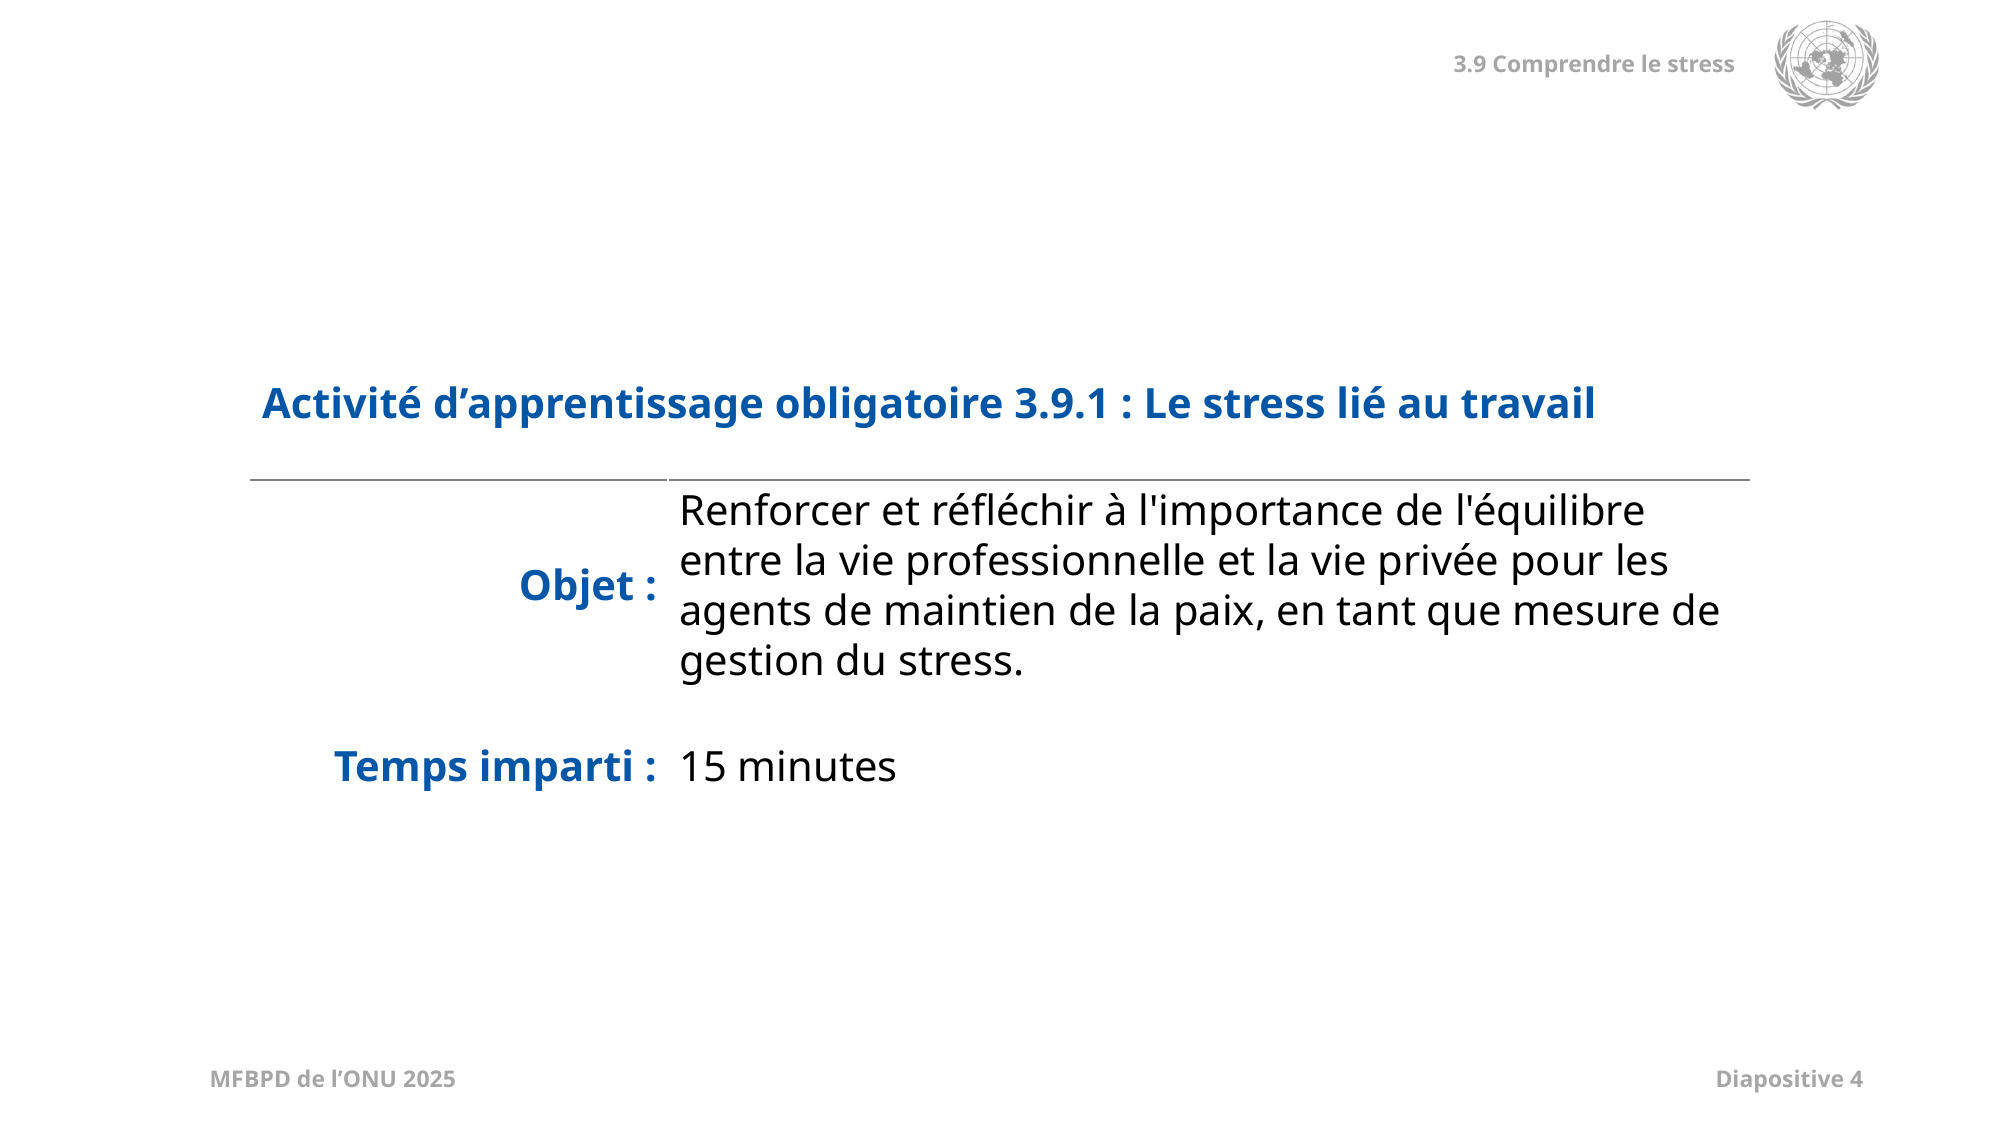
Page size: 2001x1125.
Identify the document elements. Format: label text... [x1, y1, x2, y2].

table_cell Temps imparti : [252, 696, 667, 842]
table_cell Renforcer et réfléchir à l'importance de l'équilibre entre la vie professionnelle et la vie privée pour les agents de maintien de la paix, en tant que mesure de gestion du stress. [669, 481, 1748, 694]
table_cell 15 minutes [669, 696, 1748, 842]
table_header Activité d’apprentissage obligatoire 3.9.1 : Le stress lié au travail [252, 333, 1748, 479]
table_cell Objet : [252, 481, 667, 694]
